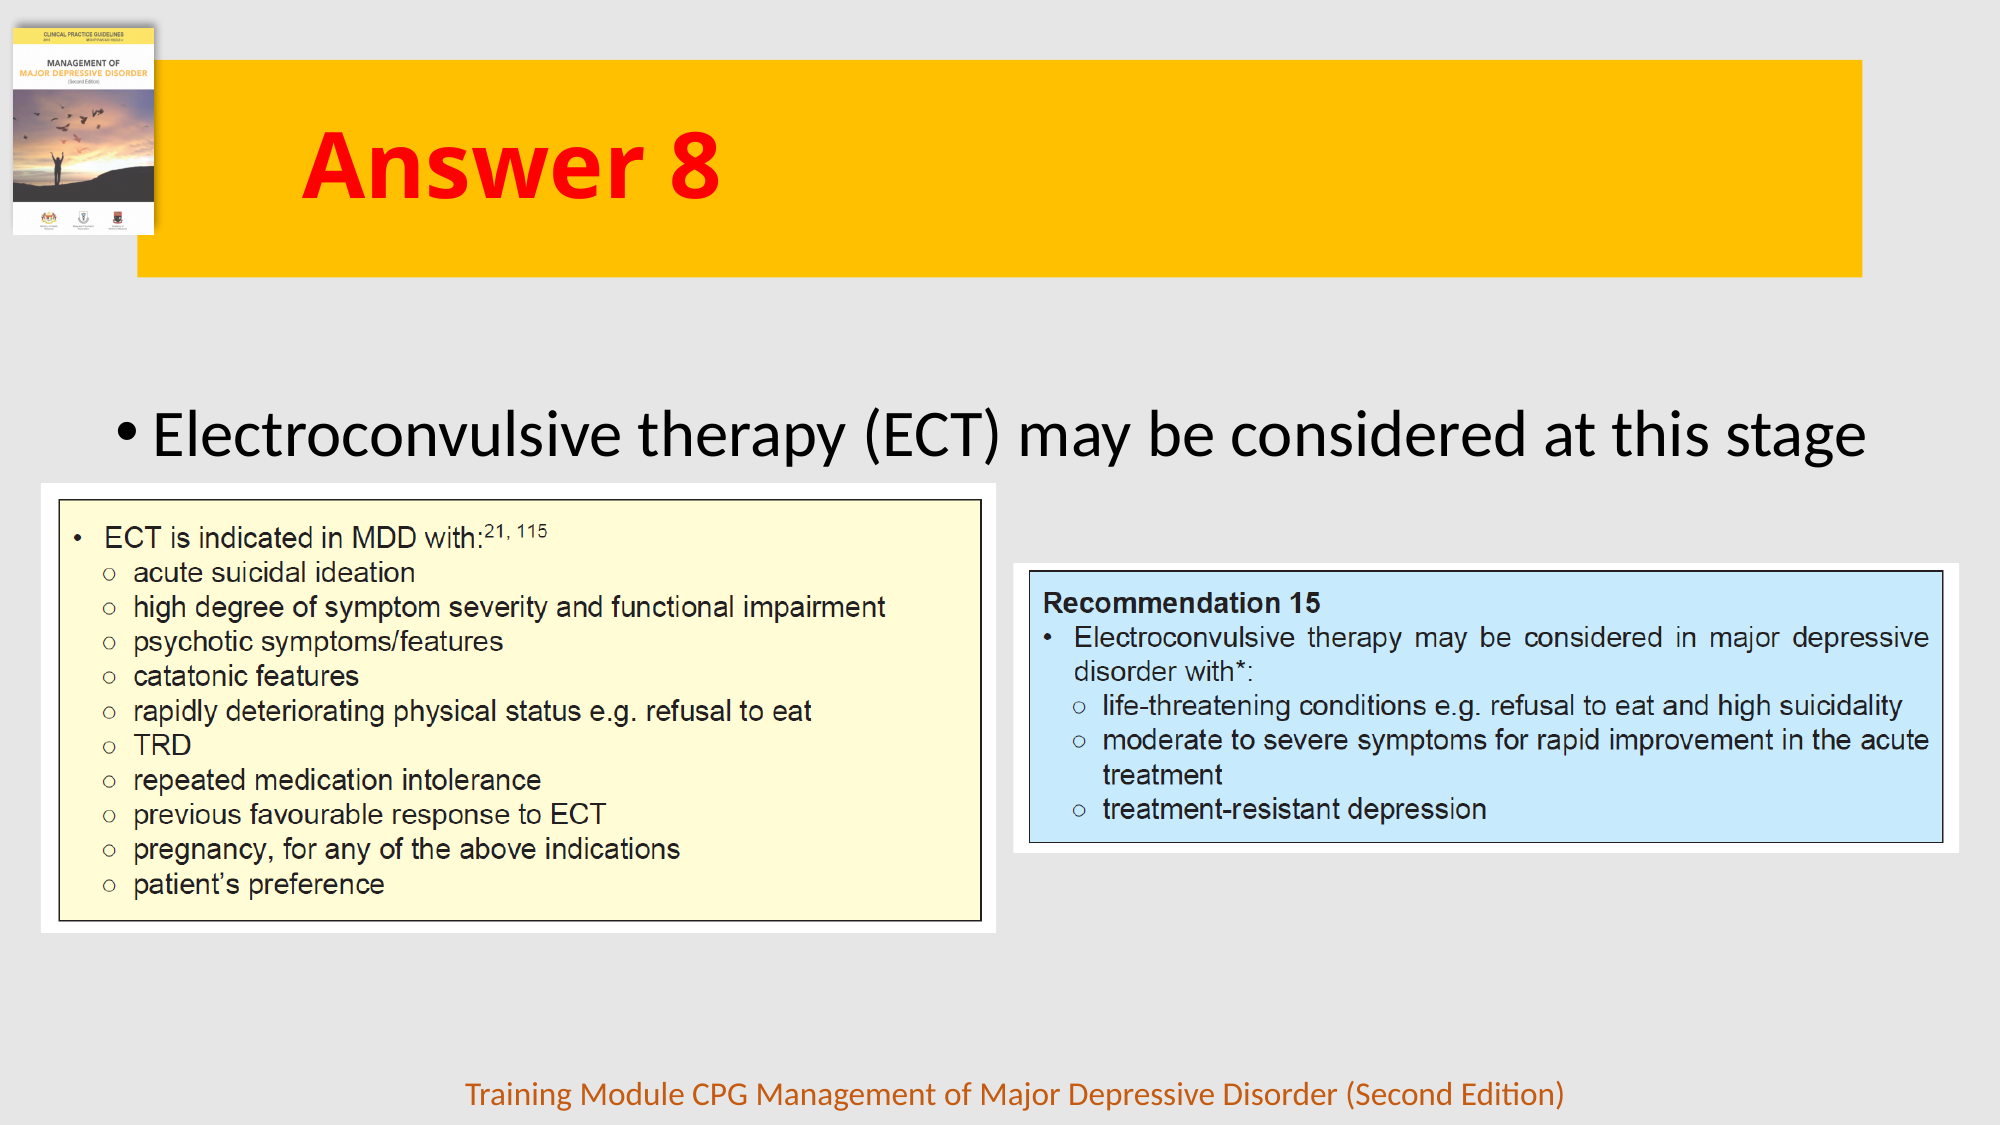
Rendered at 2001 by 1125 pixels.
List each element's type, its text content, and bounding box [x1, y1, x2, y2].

picture [13, 28, 154, 235]
title Answer 8 [137, 59, 1863, 278]
text_box Training Module CPG Management of Major Depressive Disorder (Second Edition) [450, 1065, 1832, 1120]
list Electroconvulsive therapy (ECT) may be considered at this stage [100, 290, 1892, 1066]
picture [40, 482, 996, 933]
picture [1013, 563, 1960, 853]
